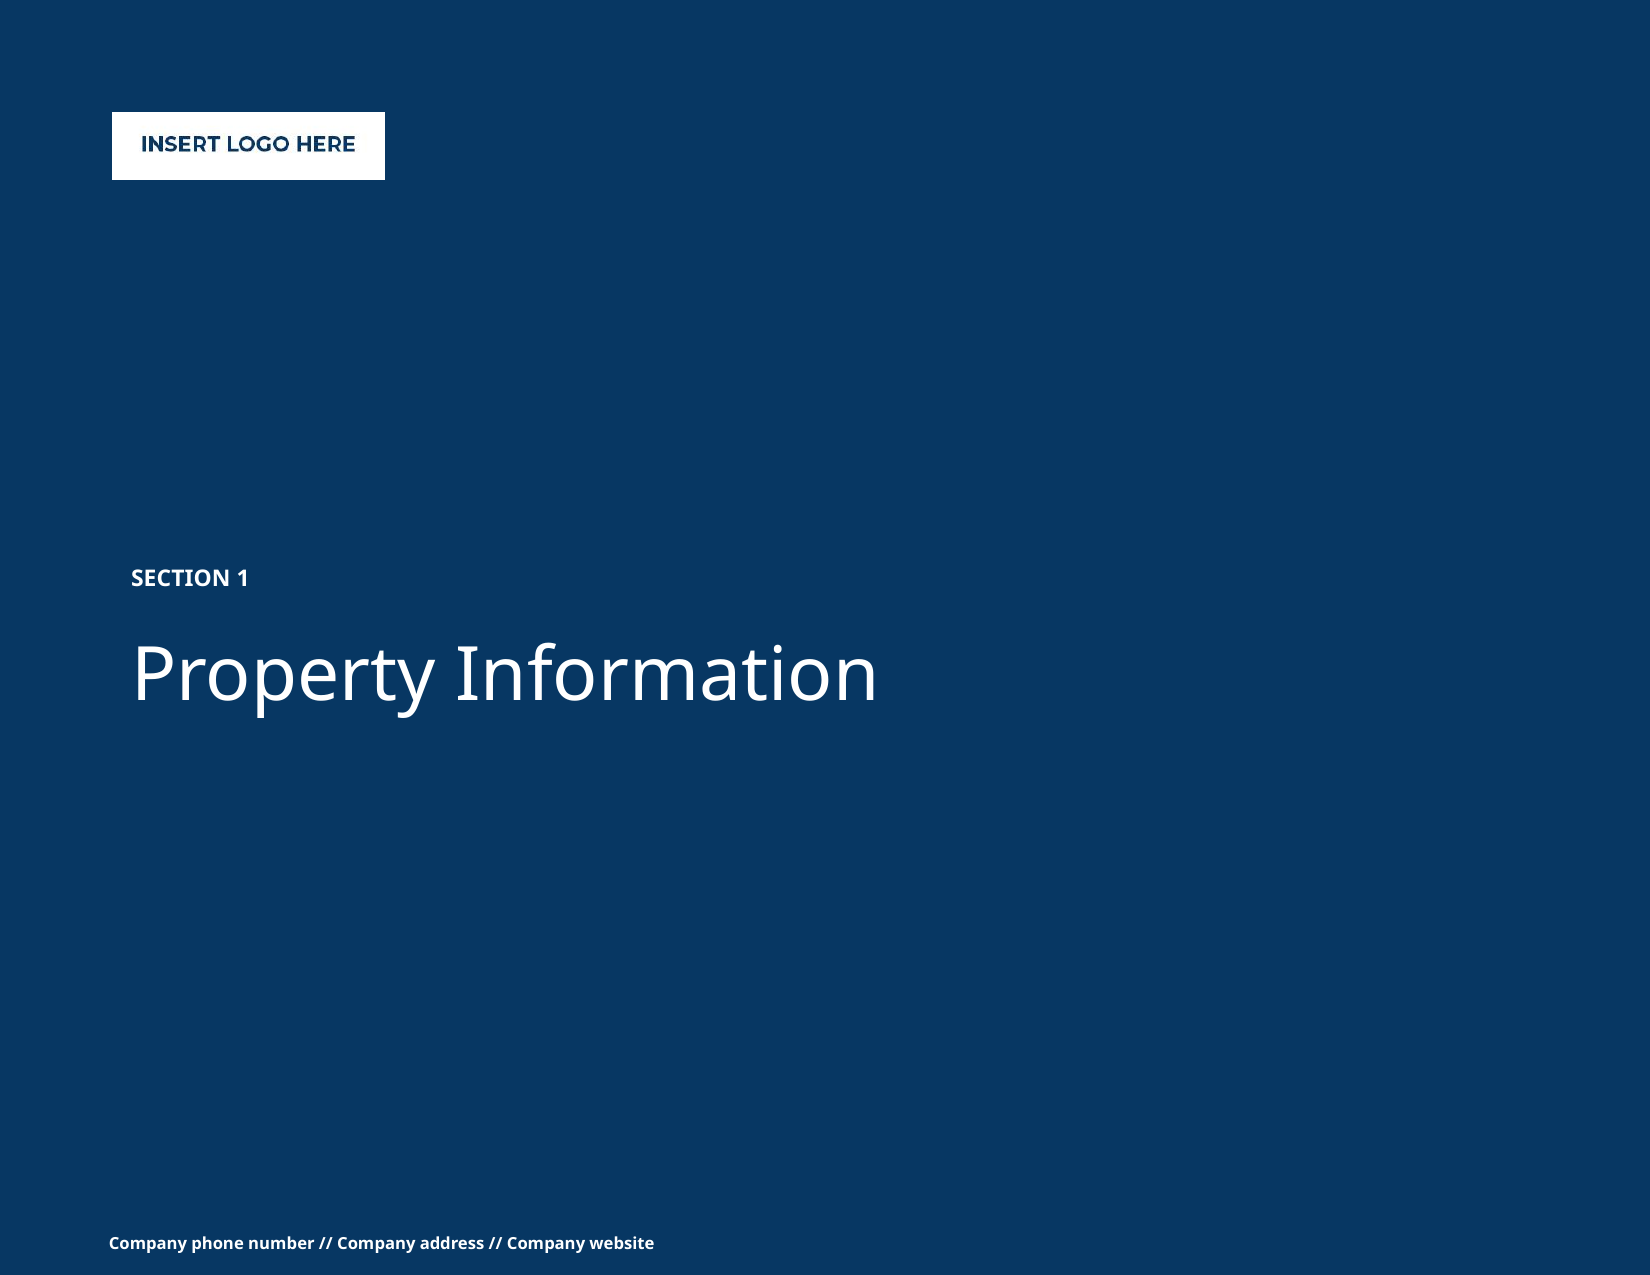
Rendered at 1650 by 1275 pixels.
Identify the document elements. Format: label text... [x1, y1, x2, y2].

subtitle SECTION 1 Property Information [112, 0, 1538, 1275]
